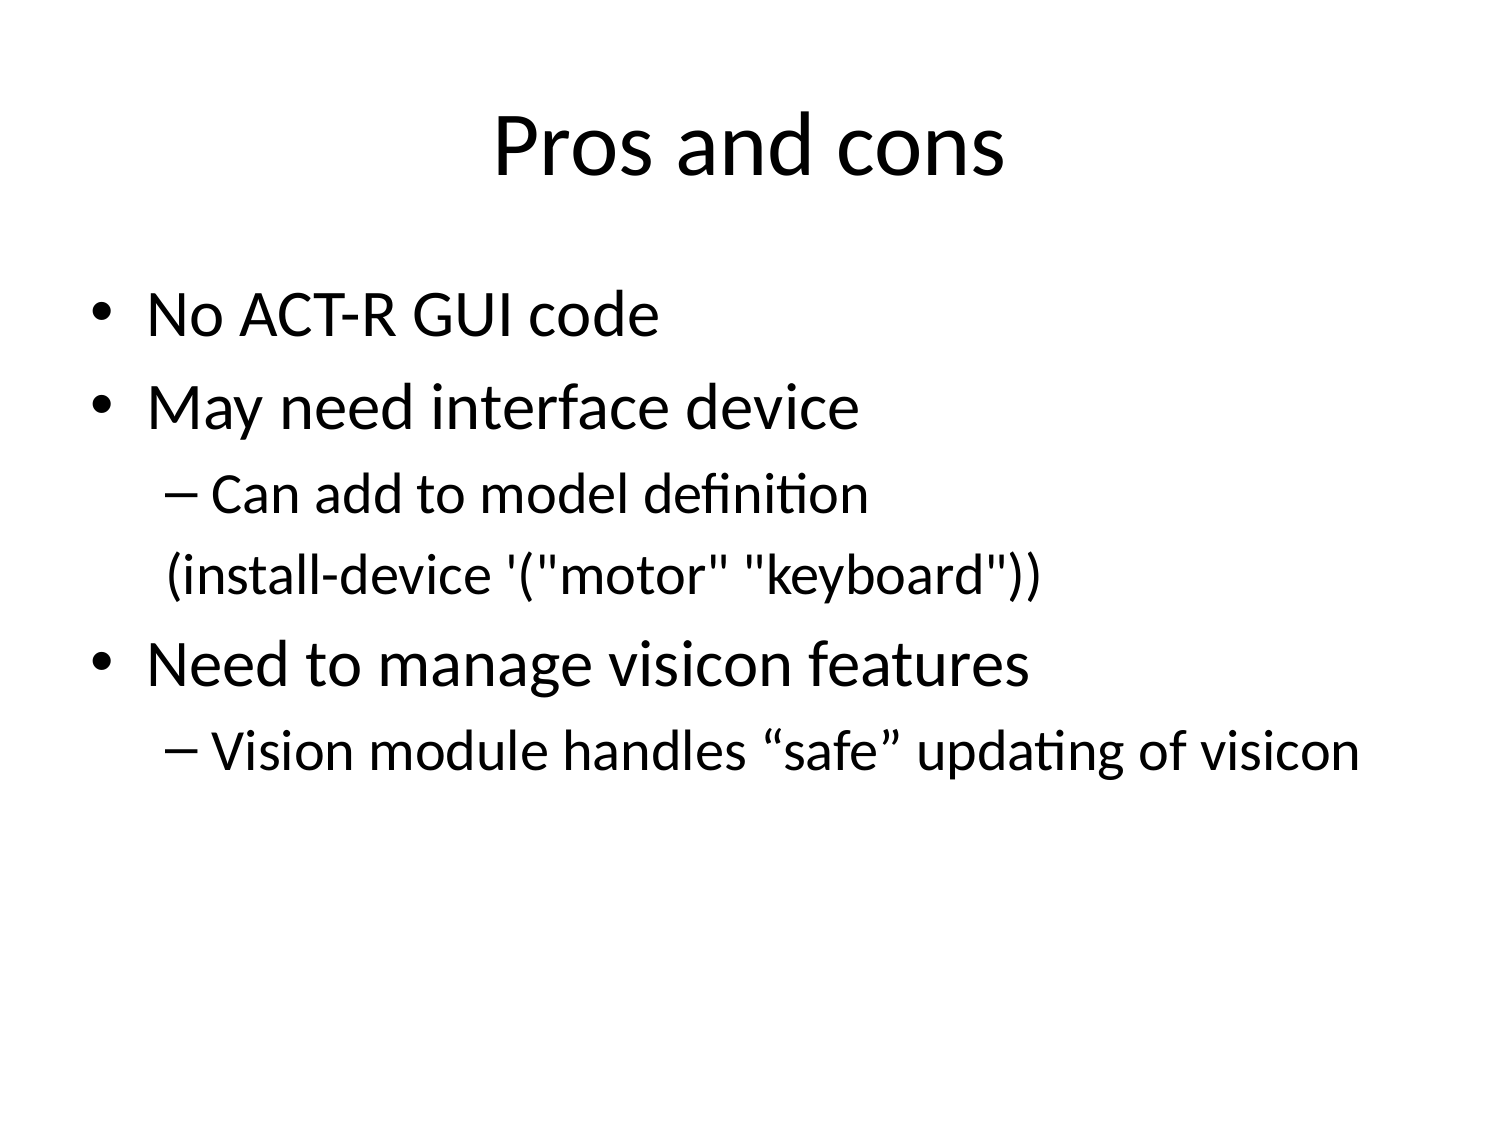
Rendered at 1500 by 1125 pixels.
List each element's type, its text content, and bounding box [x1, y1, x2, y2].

list No ACT-R GUI code May need interface device Can add to model definition (install-device '("motor" "keyboard")) Need to manage visicon features Vision module handles “safe” updating of visicon [75, 262, 1425, 1005]
title Pros and cons [75, 45, 1425, 233]
